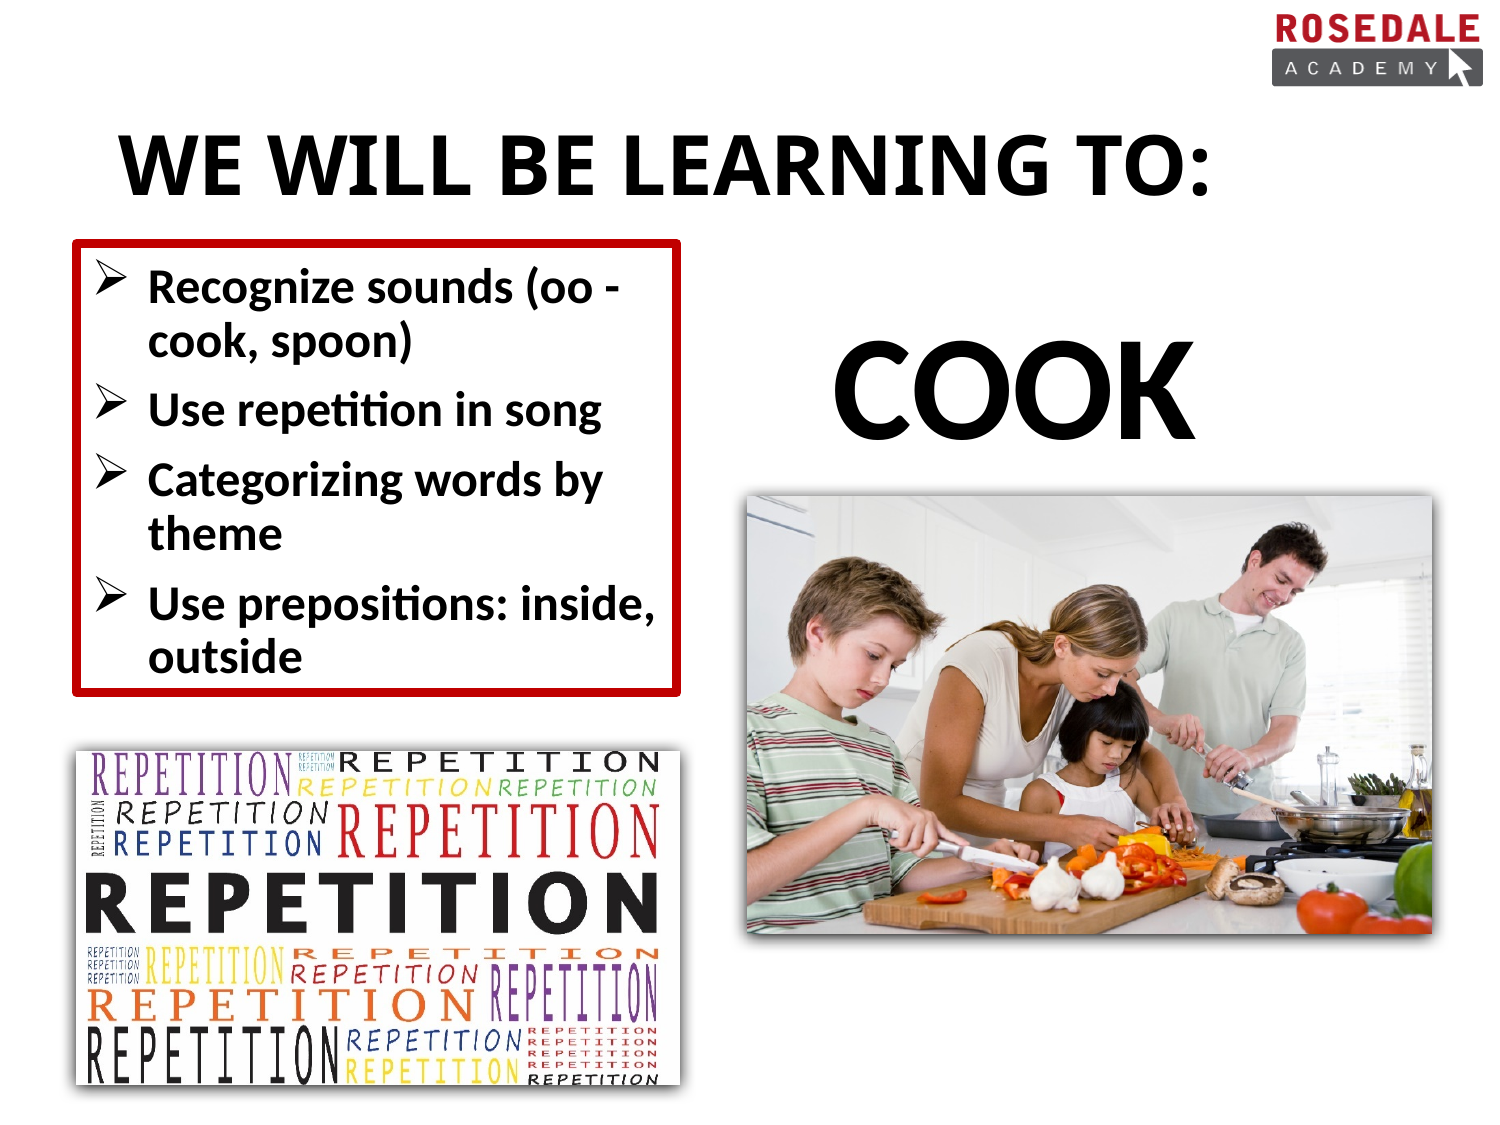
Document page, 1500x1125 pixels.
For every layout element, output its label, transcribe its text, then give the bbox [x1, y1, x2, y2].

list Recognize sounds (oo - cook, spoon) Use repetition in song Categorizing words by theme Use prepositions: inside, outside [76, 243, 677, 693]
picture [76, 751, 680, 1085]
picture [747, 496, 1432, 934]
title WE WILL BE LEARNING TO: [103, 59, 1398, 278]
picture [1269, 10, 1487, 90]
list COOK [714, 267, 1315, 480]
